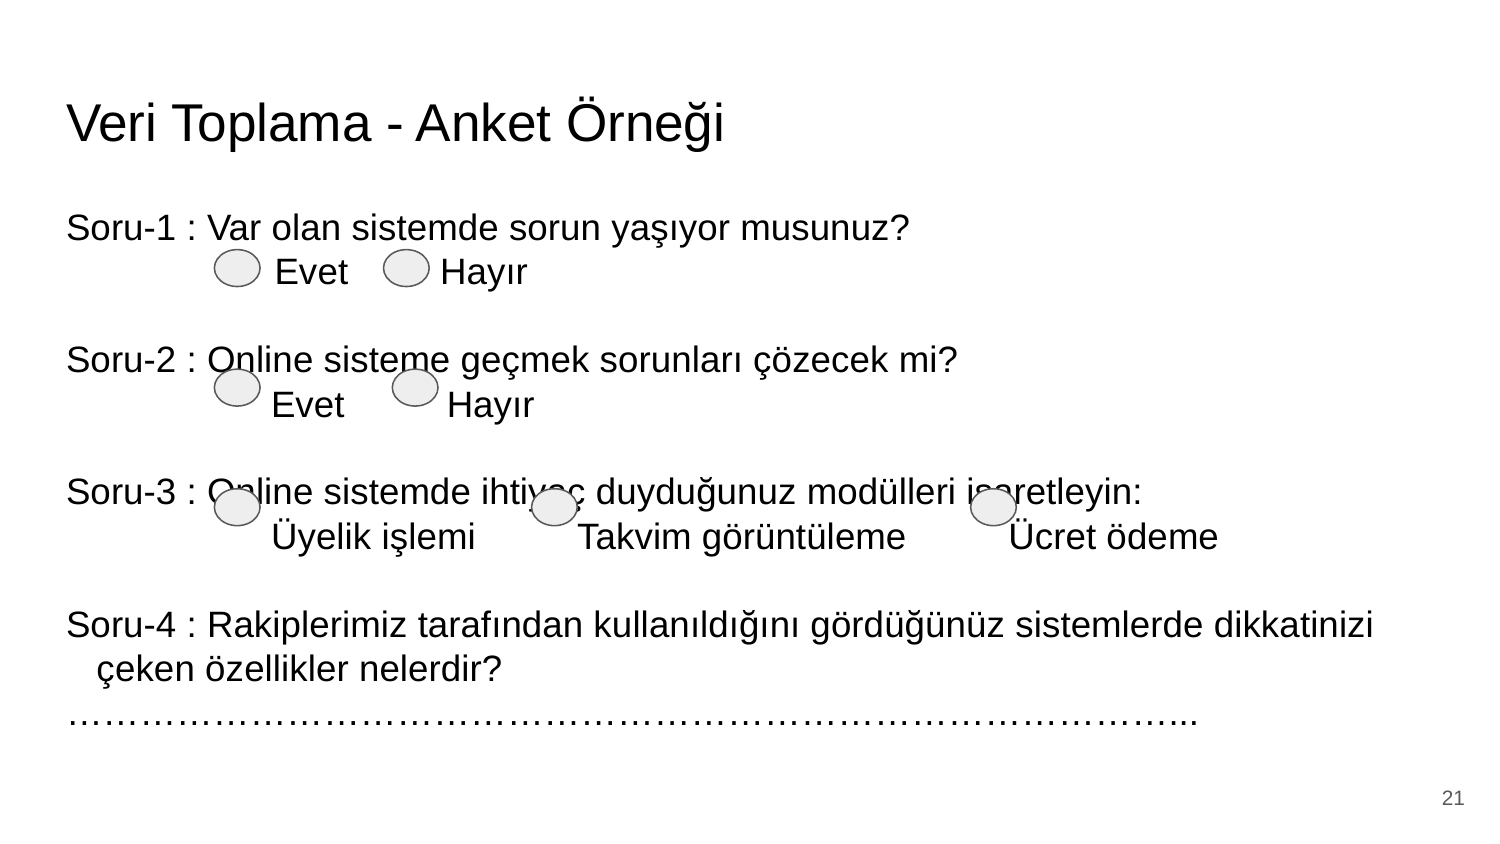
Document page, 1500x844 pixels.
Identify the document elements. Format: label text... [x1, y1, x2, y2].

list Soru-1 : Var olan sistemde sorun yaşıyor musunuz? Evet Hayır Soru-2 : Online sisteme geçmek sorunları çözecek mi? Evet Hayır Soru-3 : Online sistemde ihtiyaç duyduğunuz modülleri işaretleyin: Üyelik işlemi Takvim görüntüleme Ücret ödeme Soru-4 : Rakiplerimiz tarafından kullanıldığını gördüğünüz sistemlerde dikkatinizi çeken özellikler nelerdir? ………………………………………………………………………………... [51, 189, 1449, 750]
text_box [392, 369, 439, 407]
slide_number 21 [1389, 764, 1480, 830]
text_box [383, 249, 430, 287]
text_box [970, 488, 1017, 526]
title Veri Toplama - Anket Örneği [51, 72, 1449, 167]
text_box [214, 488, 261, 526]
text_box [214, 369, 261, 407]
text_box [214, 249, 261, 287]
text_box [531, 488, 578, 526]
